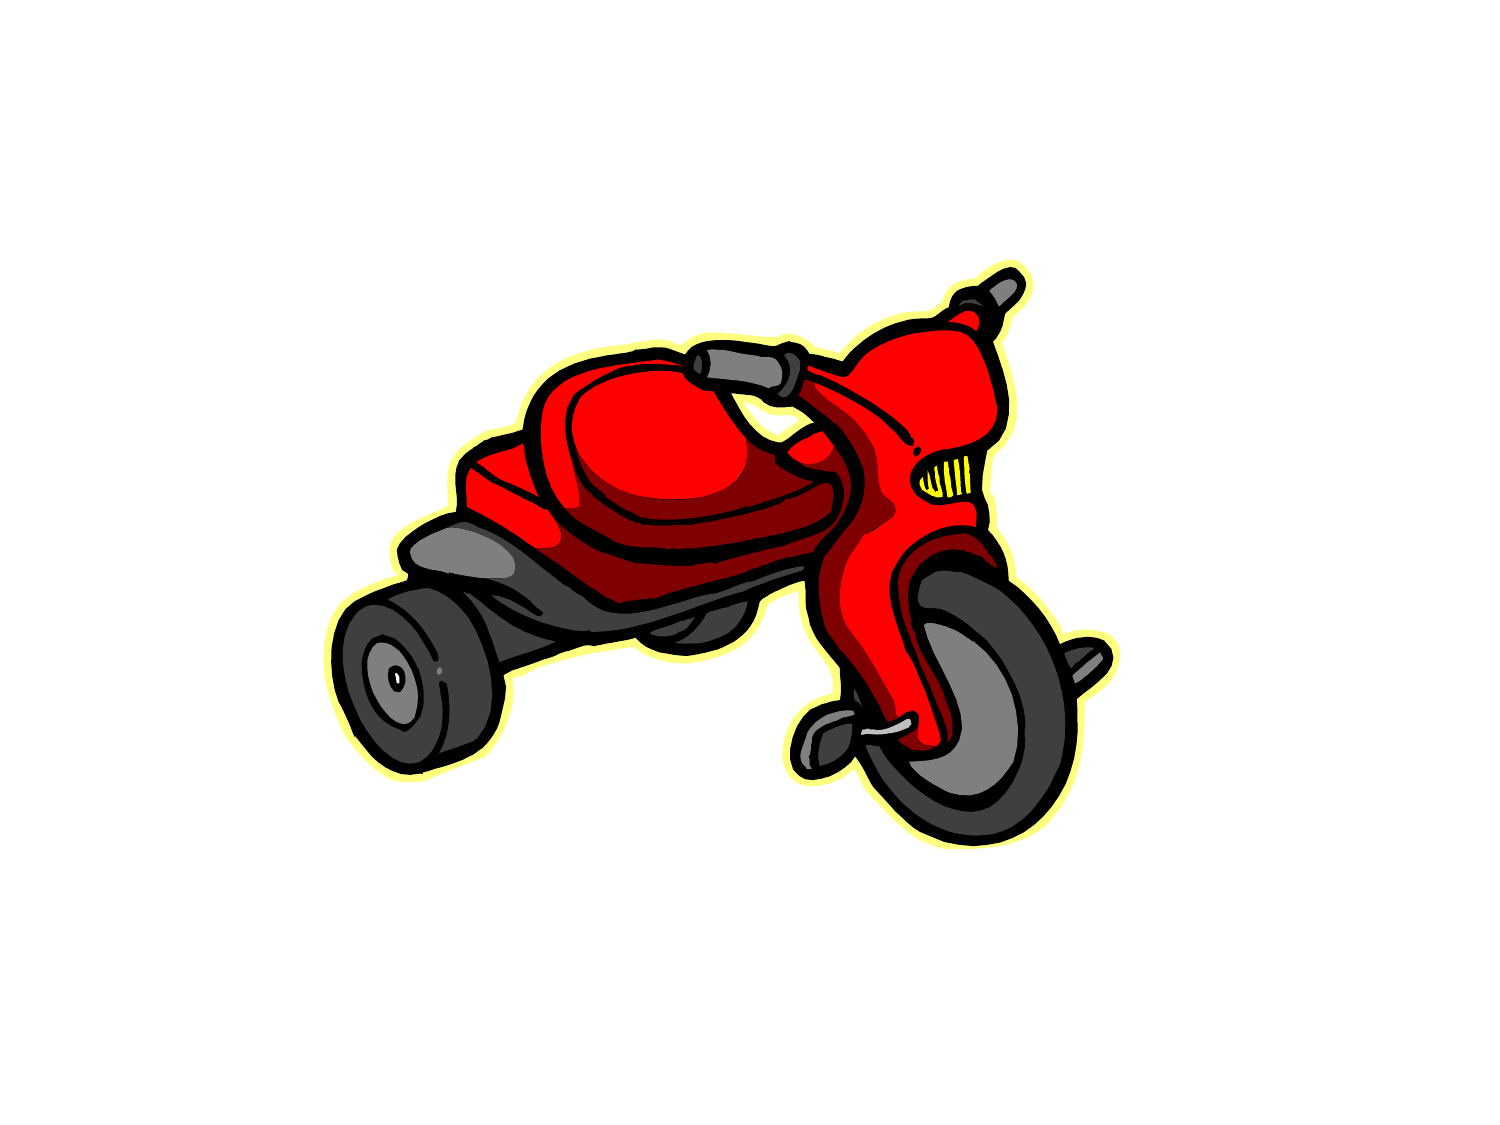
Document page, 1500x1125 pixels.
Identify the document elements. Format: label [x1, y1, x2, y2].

picture [312, 249, 1132, 864]
